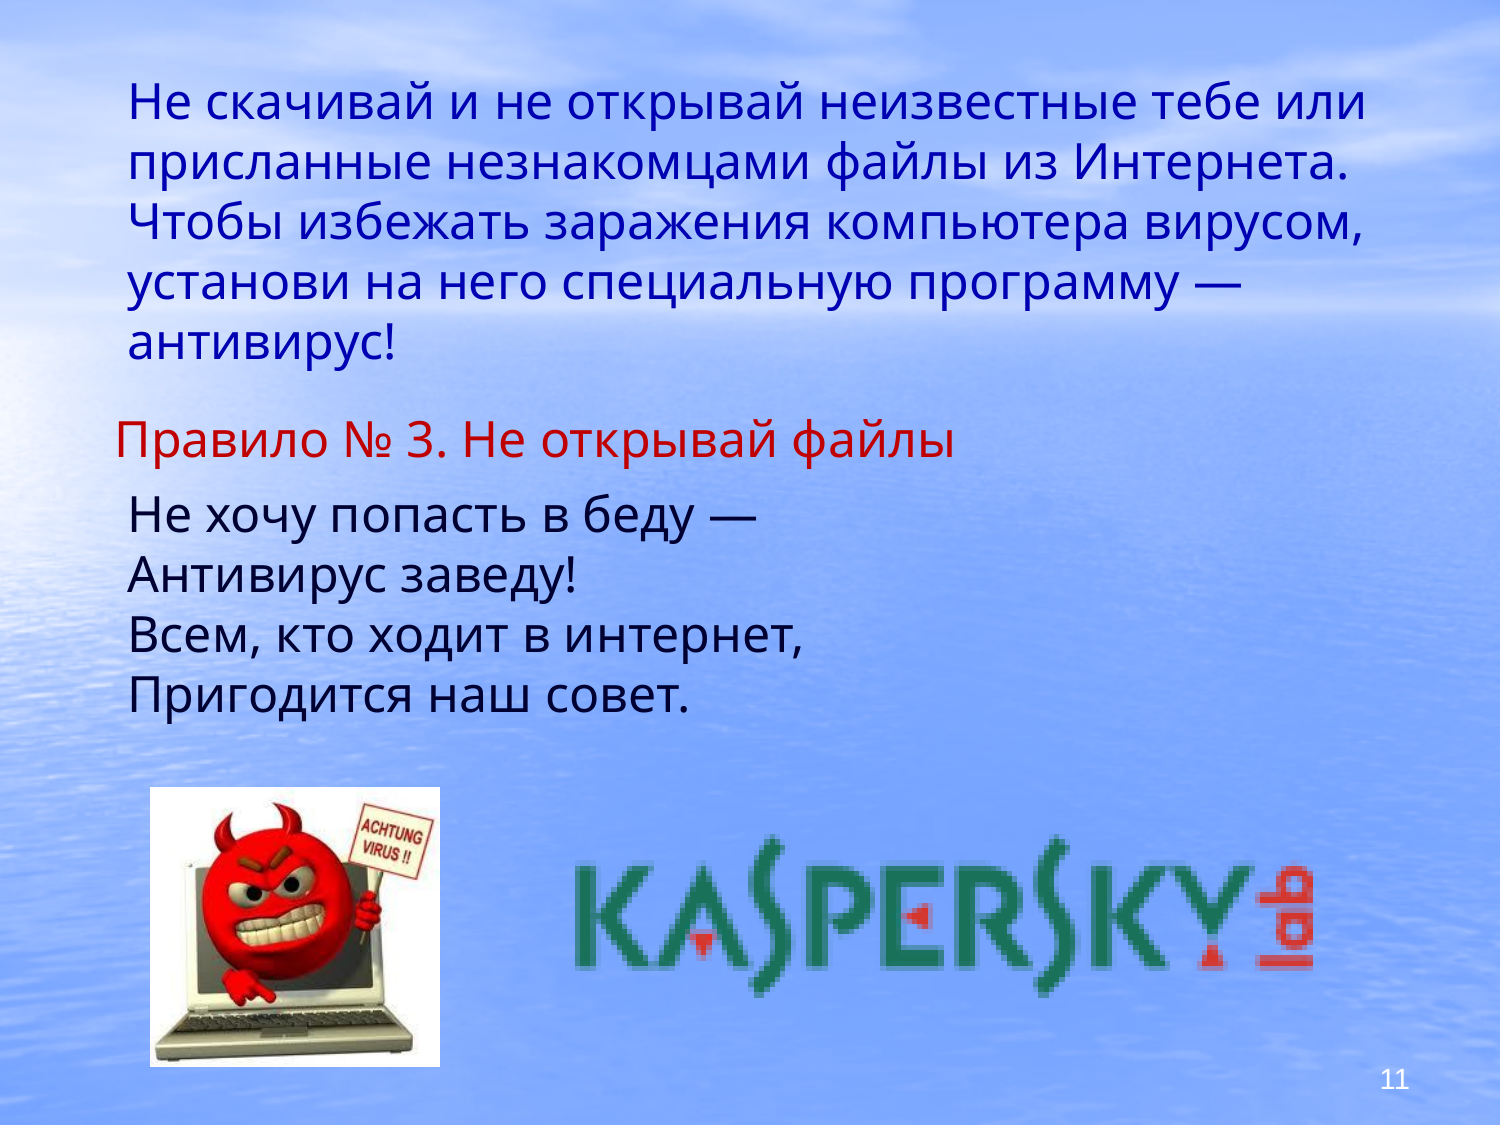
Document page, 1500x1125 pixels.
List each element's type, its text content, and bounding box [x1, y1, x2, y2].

text_box Правило № 3. Не открывай файлы [99, 399, 972, 475]
text_box Не хочу попасть в беду — Антивирус заведу! Всем, кто ходит в интернет, Пригодится наш совет. [112, 474, 863, 730]
slide_number 11 [1074, 1024, 1426, 1103]
text_box Не скачивай и не открывай неизвестные тебе или присланные незнакомцами файлы из Интернета. Чтобы избежать заражения компьютера вирусом, установи на него специальную программу — антивирус! [112, 62, 1388, 378]
picture [574, 787, 1313, 1052]
picture [149, 787, 440, 1067]
